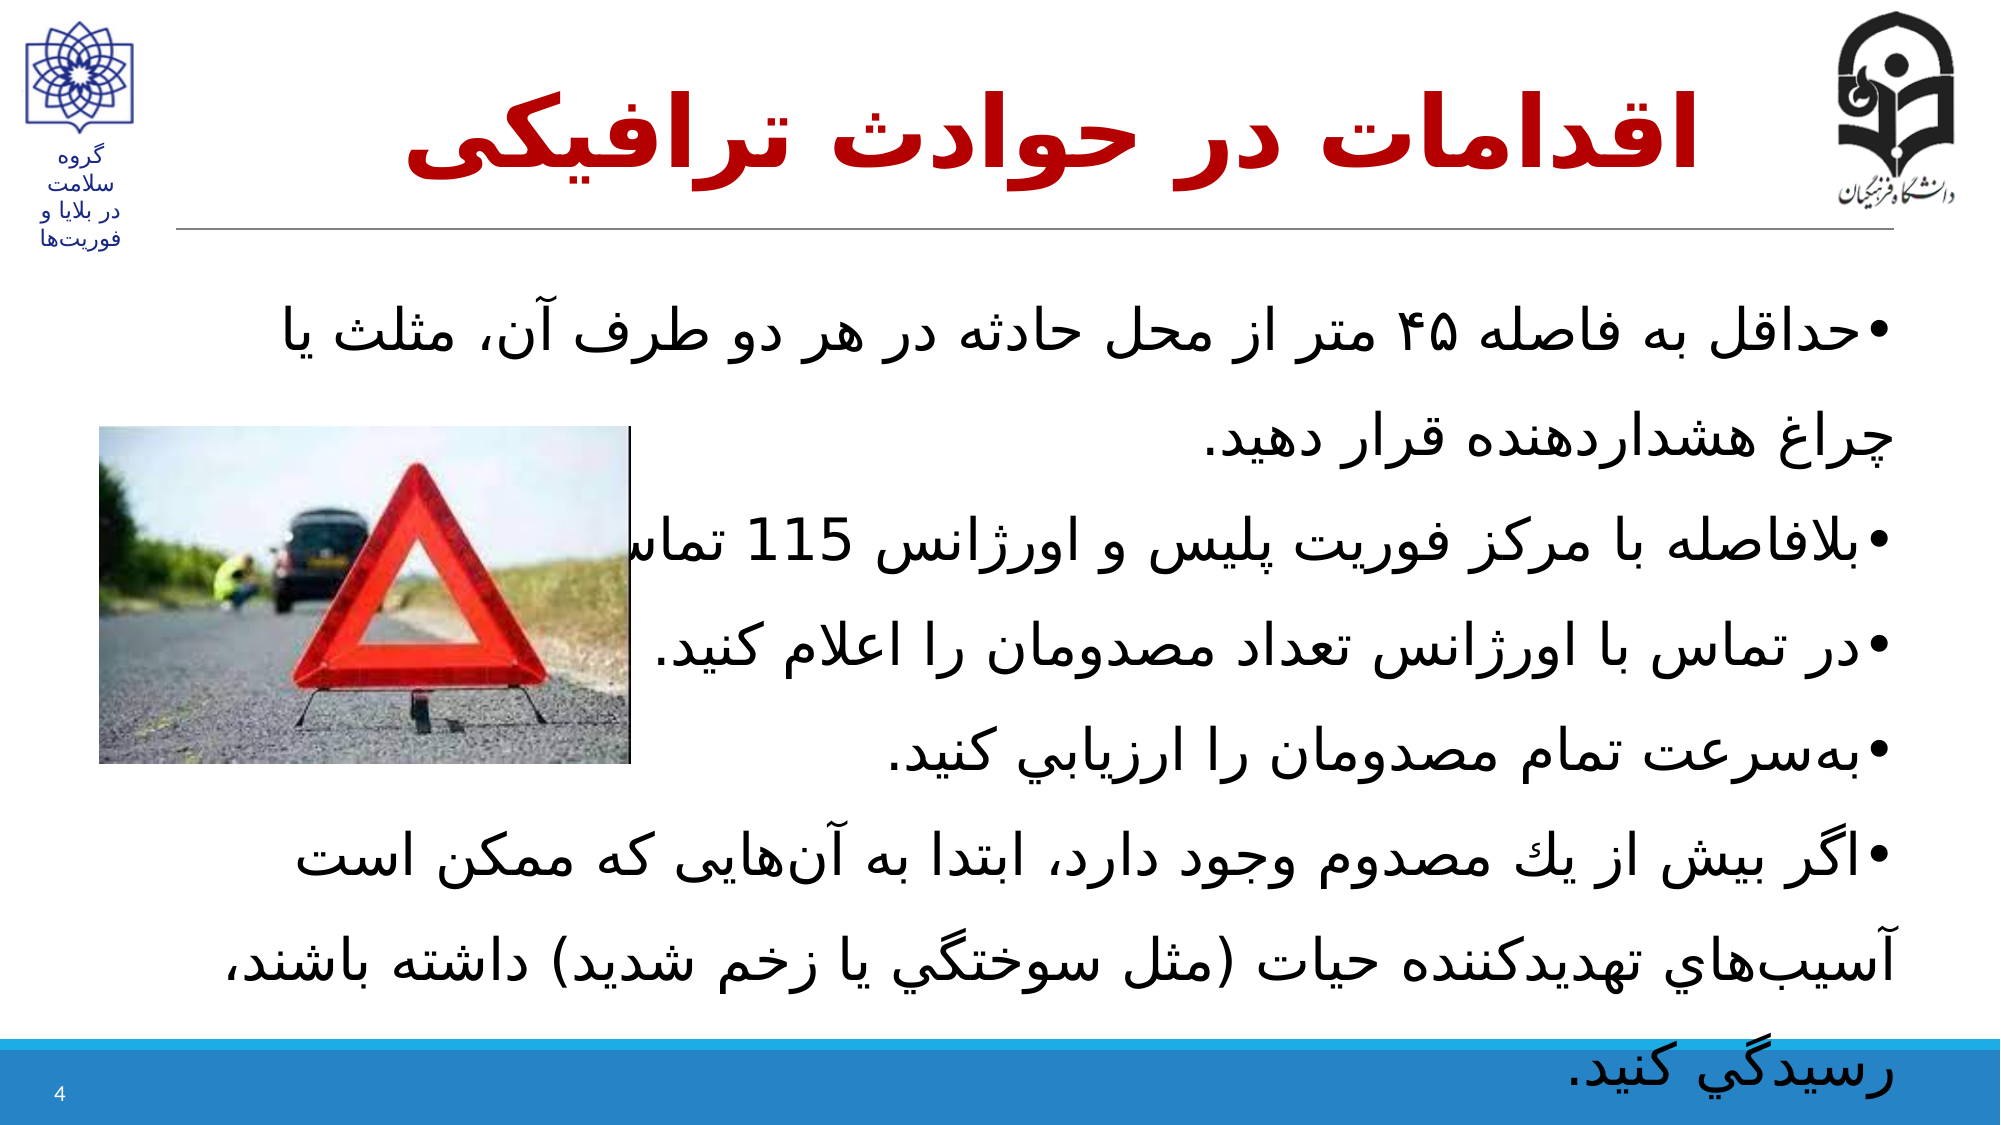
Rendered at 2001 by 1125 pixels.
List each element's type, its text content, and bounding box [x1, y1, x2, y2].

slide_number 4 [12, 1059, 81, 1125]
text_box • حداقل‌ به‌ فاصله‌ ۴۵ متر از محل‌ حادثه‌ در هر دو طرف‌ آن‌، مثلث‌ يا چراغ‌ هشداردهنده‌ قرار دهيد. • بلافاصله با مرکز فوریت پلیس و اورژانس 115 تماس بگیرید. • در تماس با اورژانس تعداد مصدومان را اعلام کنید. • به‌سرعت‌ تمام‌ مصدومان‌ را ارزيابي‌ كنيد. • اگر بيش‌ از يك‌ مصدوم‌ وجود دارد، ابتدا به‌ آن‌هایی‌ كه‌ ممكن‌ است‌ آسيب‌هاي‌ تهديدكننده‌ حيات‌ (مثل‌ سوختگي‌ يا زخم‌ شديد) داشته‌ باشند، رسيدگي‌ كنيد. [150, 250, 1912, 1105]
title اقدامات در حوادث ترافیکی [177, 47, 1895, 227]
picture [1793, 7, 2000, 215]
picture [98, 426, 631, 765]
picture [21, 18, 140, 137]
